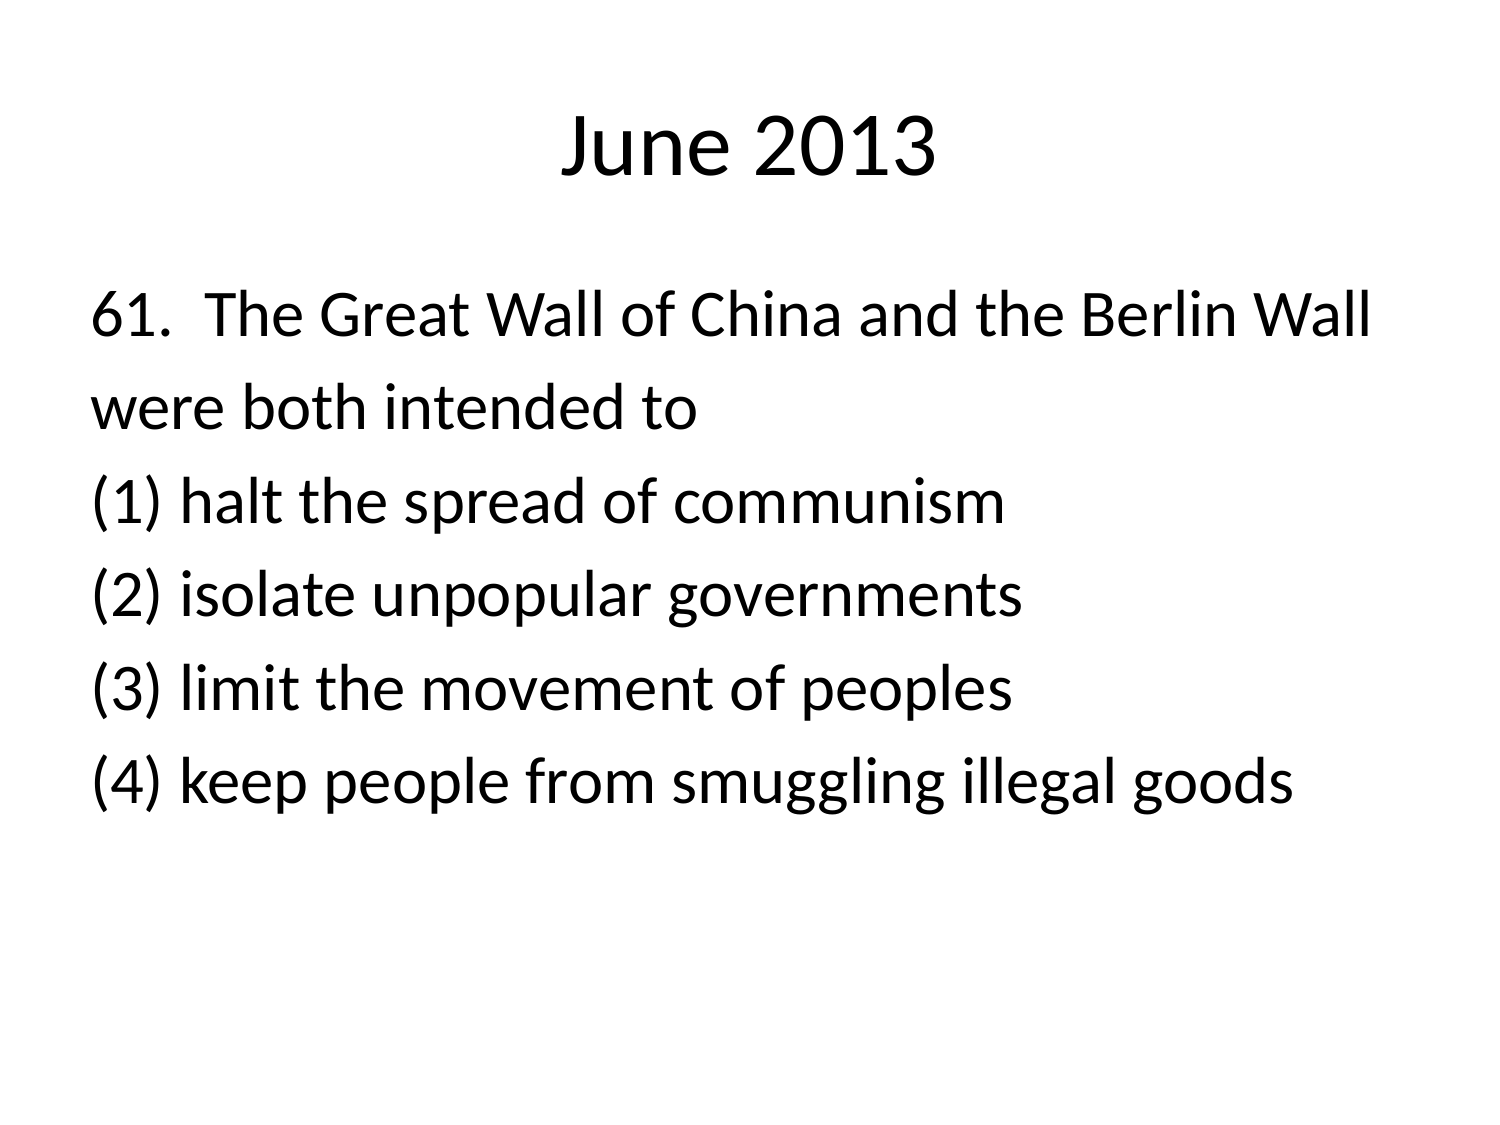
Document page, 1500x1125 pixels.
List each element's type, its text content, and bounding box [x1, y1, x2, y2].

title June 2013 [75, 45, 1425, 233]
list 61. The Great Wall of China and the Berlin Wall were both intended to (1) halt the spread of communism (2) isolate unpopular governments (3) limit the movement of peoples (4) keep people from smuggling illegal goods [75, 262, 1425, 1005]
